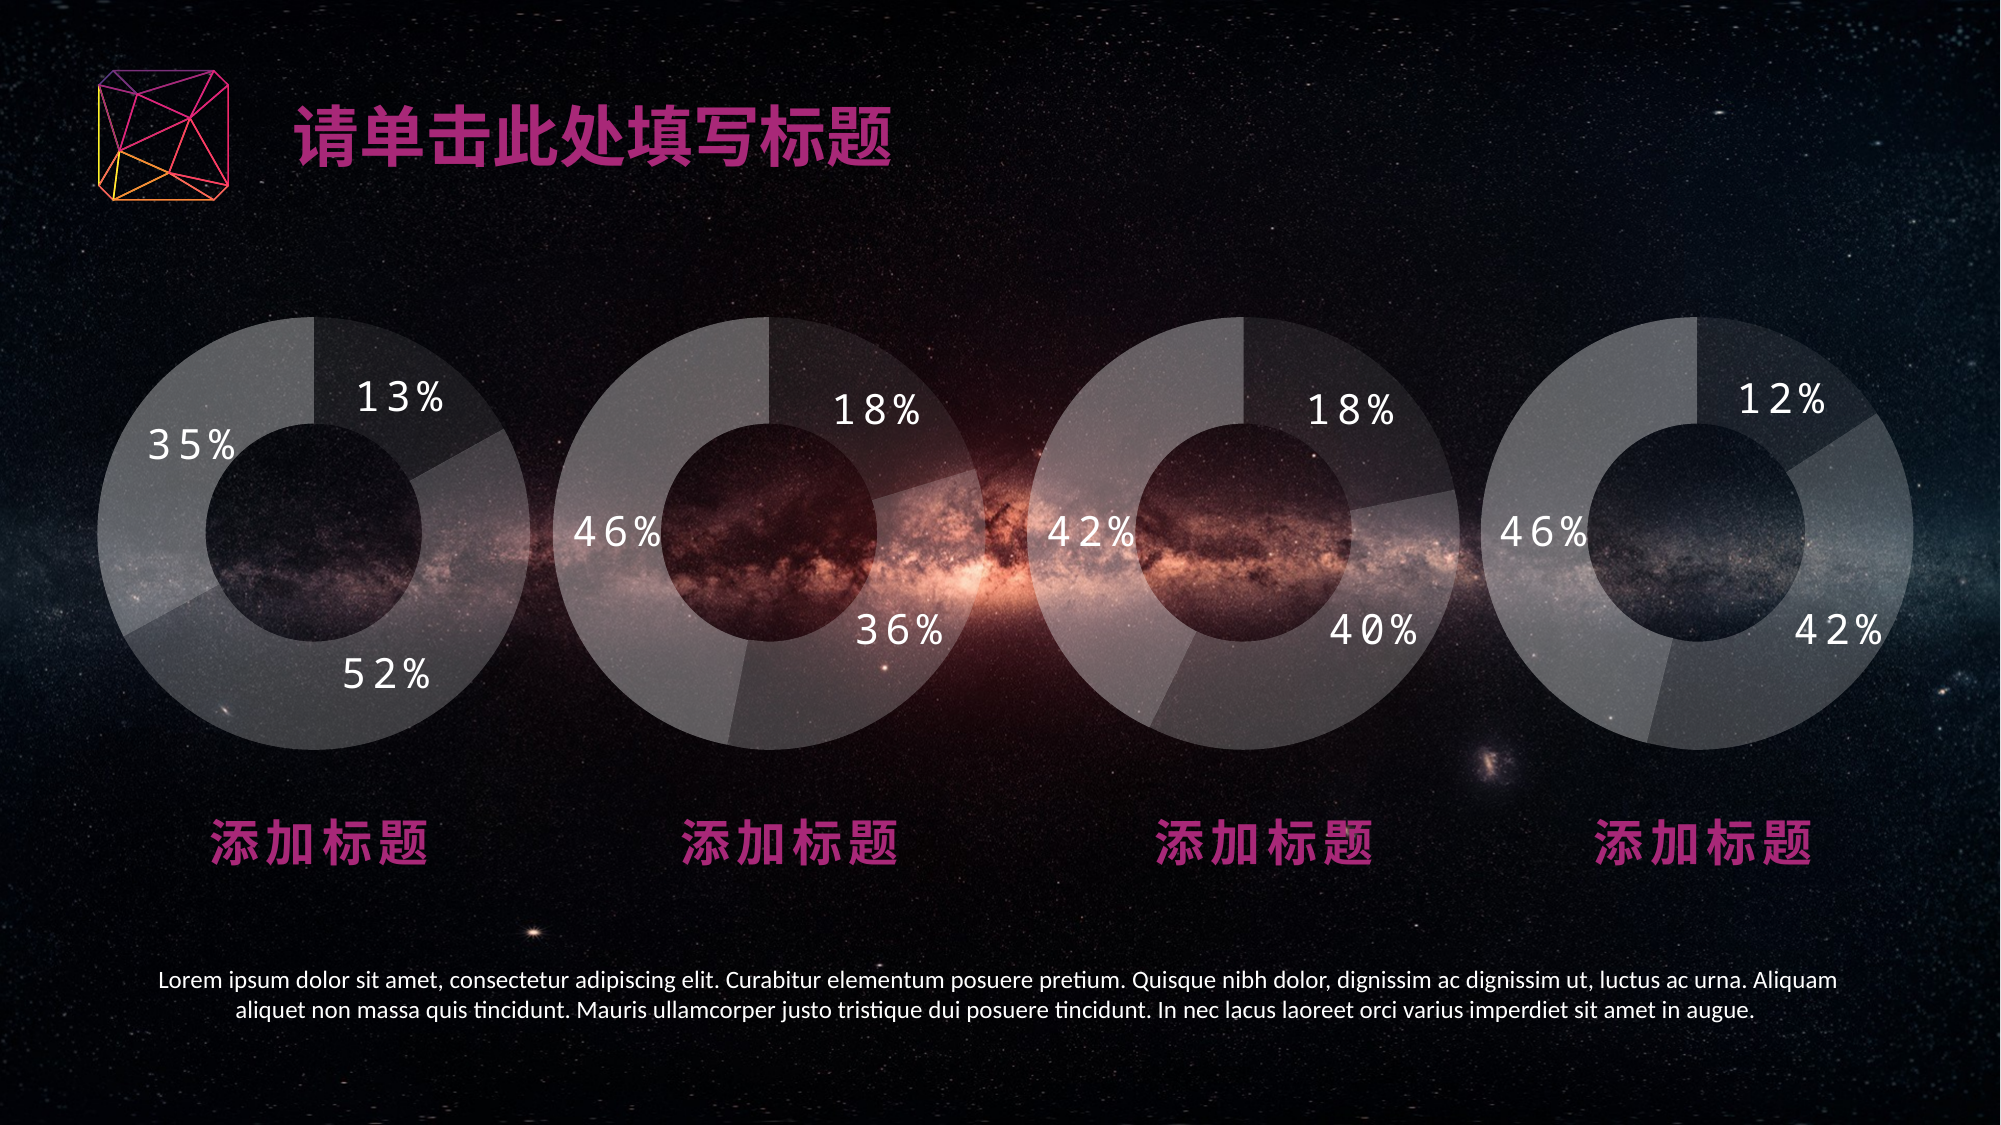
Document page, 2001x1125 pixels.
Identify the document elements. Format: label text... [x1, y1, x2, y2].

text_box [1480, 501, 1673, 743]
picture [0, 0, 2001, 1125]
text_box [97, 417, 222, 637]
text_box 36% [839, 595, 957, 660]
text_box 42% [1031, 497, 1149, 563]
text_box [135, 317, 314, 445]
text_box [98, 70, 229, 200]
text_box 46% [557, 497, 675, 563]
text_box [340, 371, 504, 482]
text_box 42% [1778, 595, 1897, 660]
text_box [1647, 604, 1873, 750]
text_box [1697, 317, 1832, 427]
text_box [1785, 414, 1914, 616]
text_box 12% [1721, 364, 1840, 429]
text_box [1243, 317, 1392, 435]
text_box 52% [326, 639, 444, 705]
text_box 13% [339, 362, 458, 427]
text_box 添加标题 [195, 803, 444, 879]
text_box 添加标题 [1139, 803, 1389, 879]
text_box [314, 317, 447, 427]
text_box 35% [131, 410, 250, 476]
text_box [857, 468, 986, 641]
text_box [1027, 317, 1243, 728]
text_box [123, 429, 531, 750]
text_box [825, 393, 975, 500]
text_box Lorem ipsum dolor sit amet, consectetur adipiscing elit. Curabitur elementum posuere pretium. Quisque nibh dolor, dignissim ac dignissim ut, luctus ac urna. Aliquam aliquet non massa quis tincidunt. Mauris ullamcorper justo tristique dui posuere tincidunt. In nec lacus laoreet orci varius imperdiet sit amet in augue. [124, 955, 1876, 1090]
text_box [769, 317, 917, 435]
text_box [727, 615, 945, 750]
text_box [1730, 370, 1878, 473]
text_box [552, 317, 769, 745]
text_box 请单击此处填写标题 [280, 88, 1347, 181]
text_box [1483, 317, 1697, 497]
text_box 40% [1313, 595, 1431, 660]
text_box 18% [816, 375, 934, 440]
text_box [1300, 392, 1455, 510]
text_box 添加标题 [665, 803, 914, 879]
text_box [1332, 489, 1460, 641]
text_box 46% [1483, 497, 1602, 563]
text_box 18% [1290, 375, 1408, 440]
text_box 添加标题 [1579, 803, 1828, 879]
text_box [1149, 615, 1419, 750]
